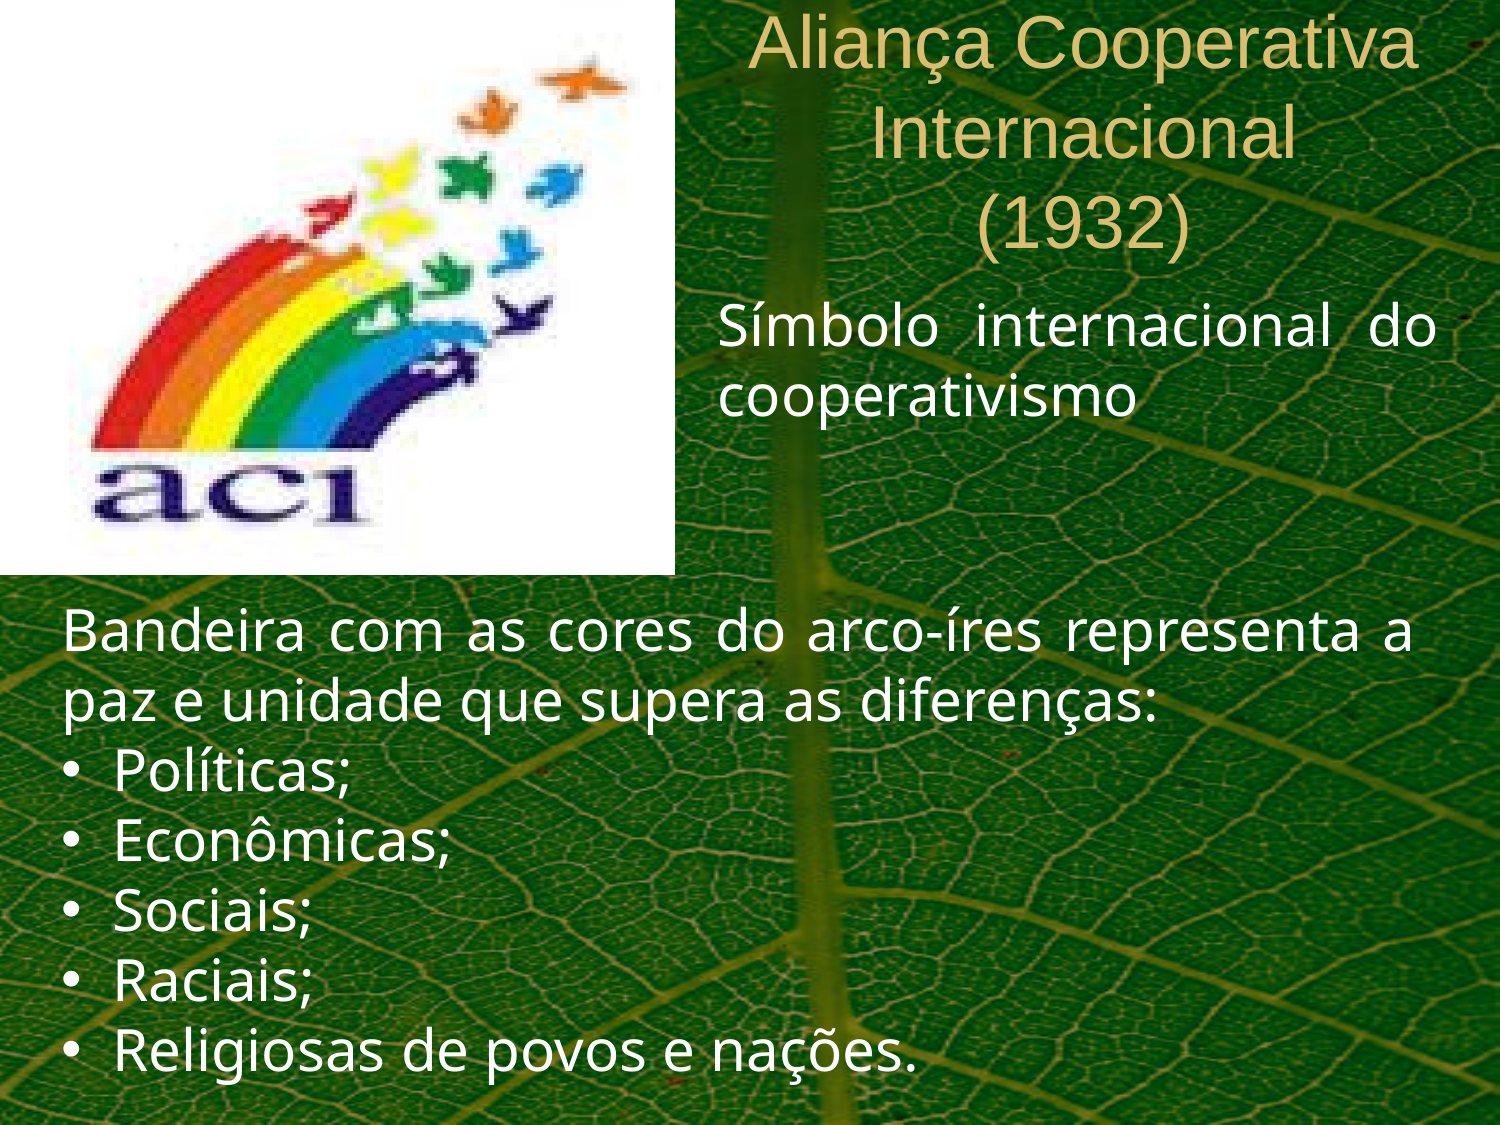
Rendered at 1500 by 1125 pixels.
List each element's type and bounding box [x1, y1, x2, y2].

list [0, 0, 1500, 1125]
picture [0, 0, 675, 575]
